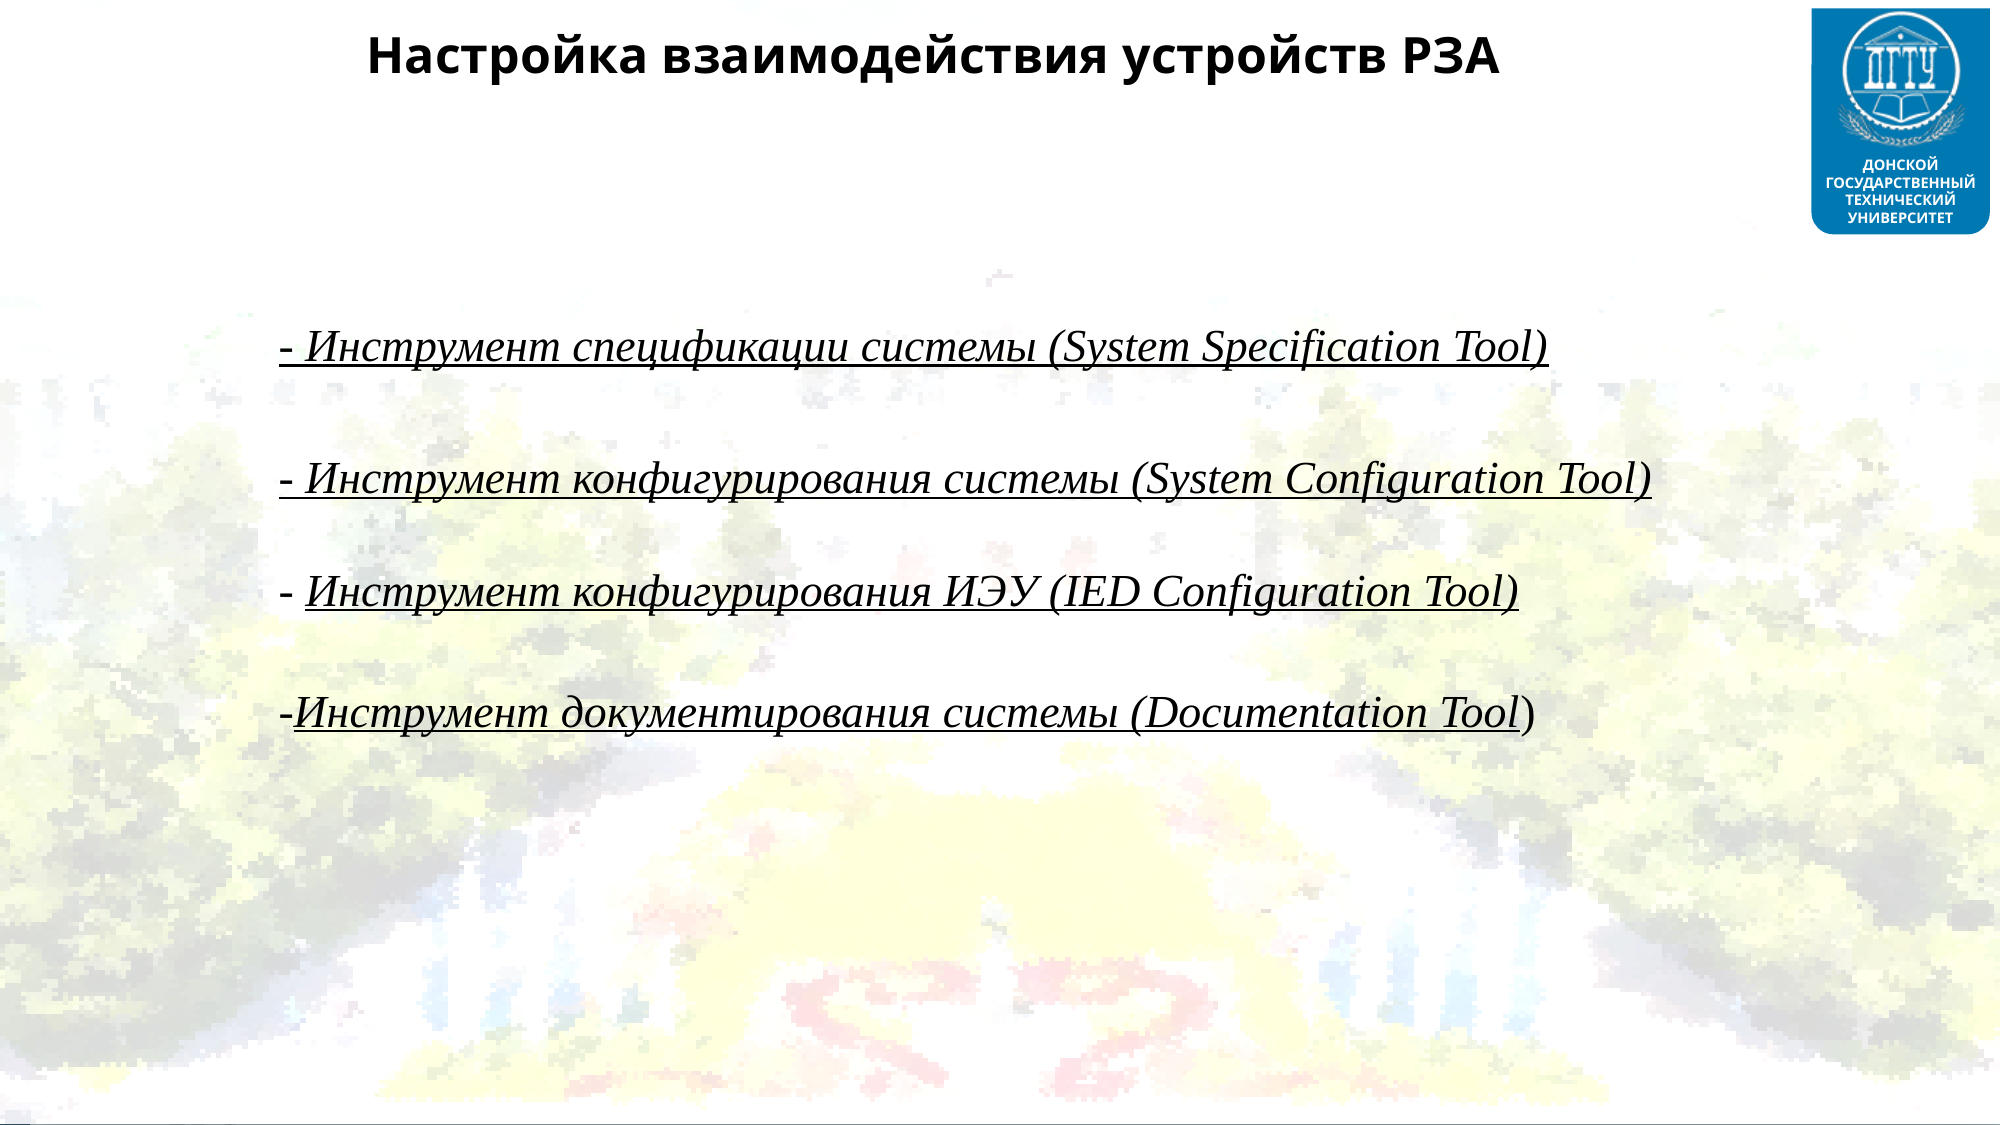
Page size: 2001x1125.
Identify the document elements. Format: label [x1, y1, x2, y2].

picture [0, 0, 2000, 1125]
text_box [1801, 8, 2000, 236]
